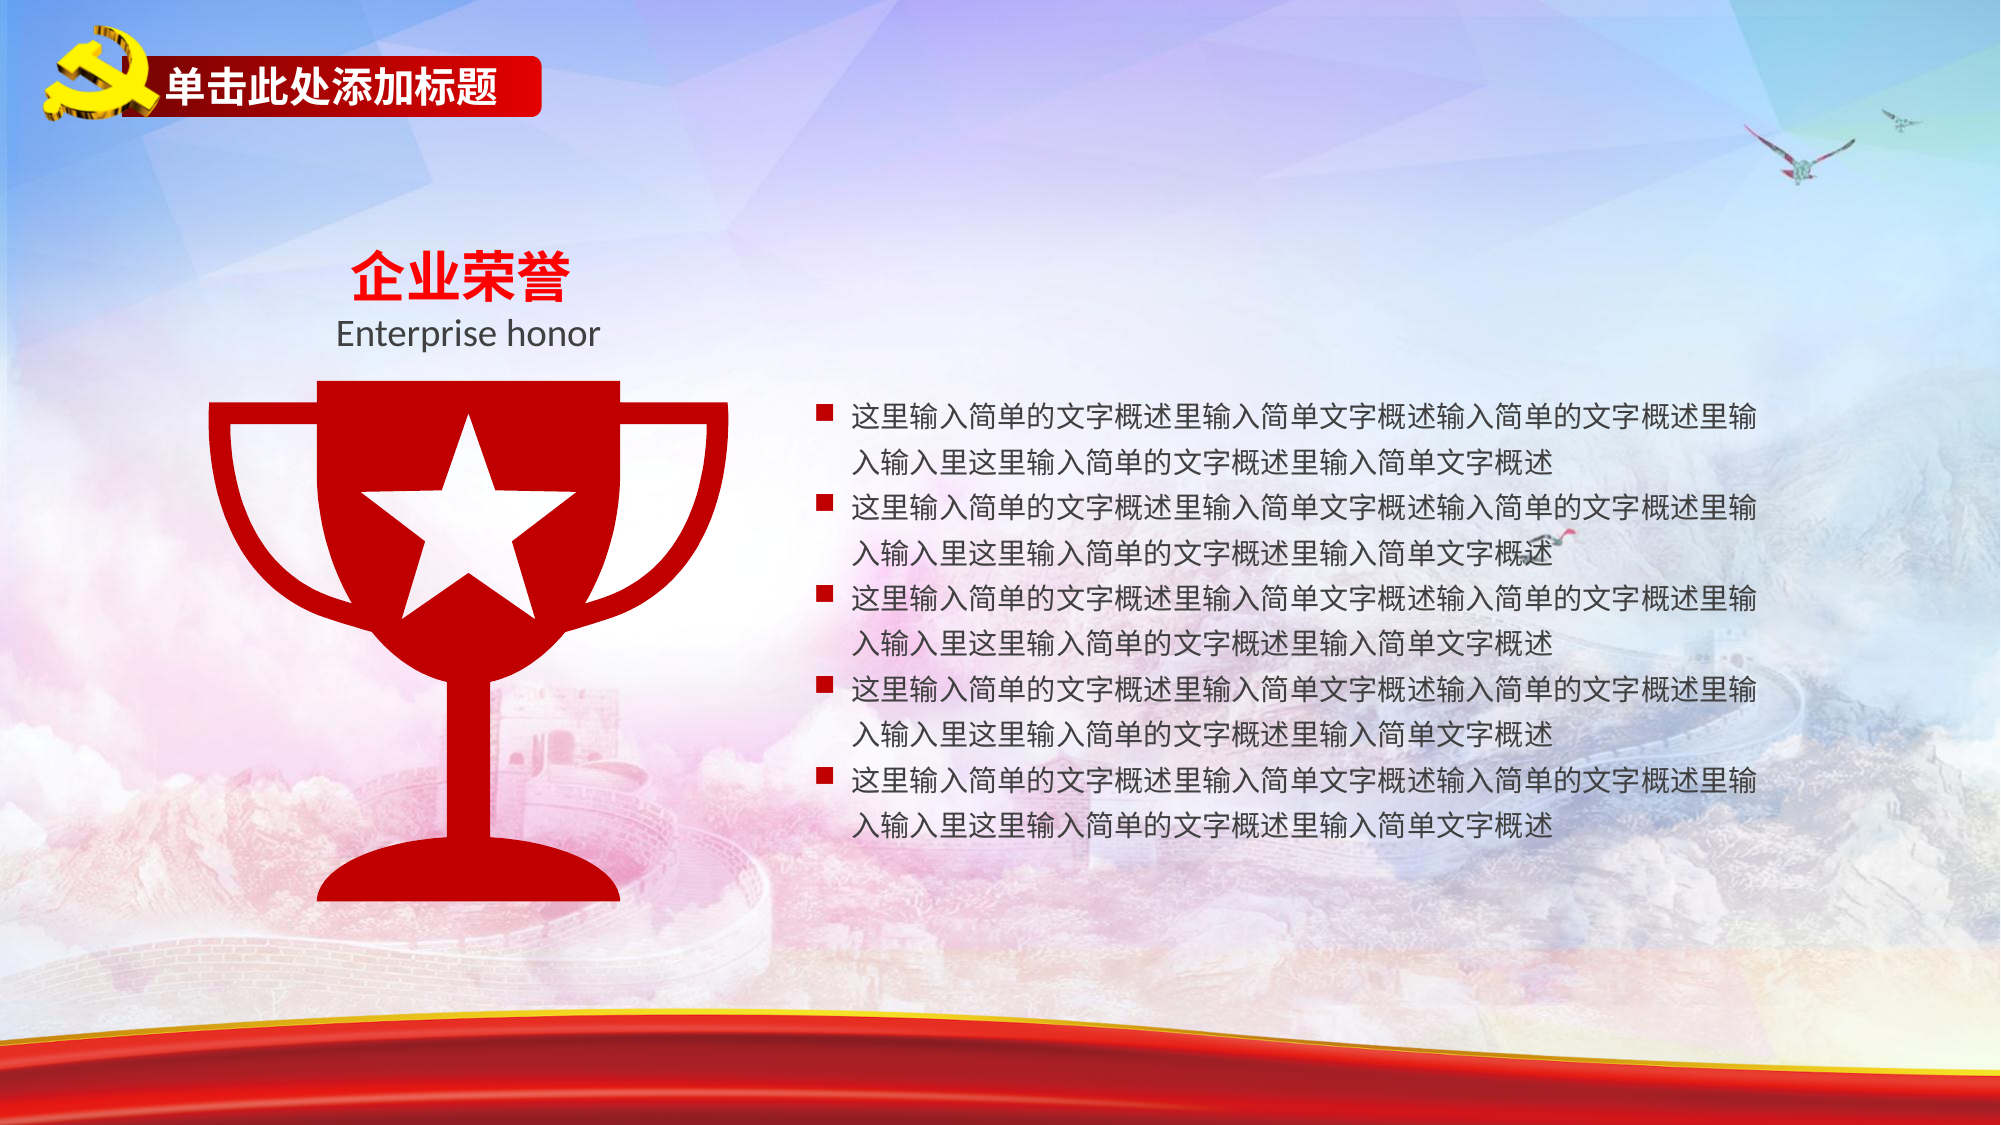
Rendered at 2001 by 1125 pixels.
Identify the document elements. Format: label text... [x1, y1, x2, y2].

text_box 这里输入简单的文字概述里输入简单文字概述输入简单的文字概述里输入输入里这里输入简单的文字概述里输入简单文字概述 这里输入简单的文字概述里输入简单文字概述输入简单的文字概述里输入输入里这里输入简单的文字概述里输入简单文字概述 这里输入简单的文字概述里输入简单文字概述输入简单的文字概述里输入输入里这里输入简单的文字概述里输入简单文字概述 这里输入简单的文字概述里输入简单文字概述输入简单的文字概述里输入输入里这里输入简单的文字概述里输入简单文字概述 这里输入简单的文字概述里输入简单文字概述输入简单的文字概述里输入输入里这里输入简单的文字概述里输入简单文字概述 [799, 380, 1792, 896]
picture [0, 0, 2001, 1125]
text_box [208, 380, 729, 902]
text_box 企业荣誉 [335, 234, 588, 300]
text_box 单击此处添加标题 [178, 53, 514, 119]
text_box Enterprise honor [321, 300, 617, 362]
text_box [514, 54, 543, 118]
